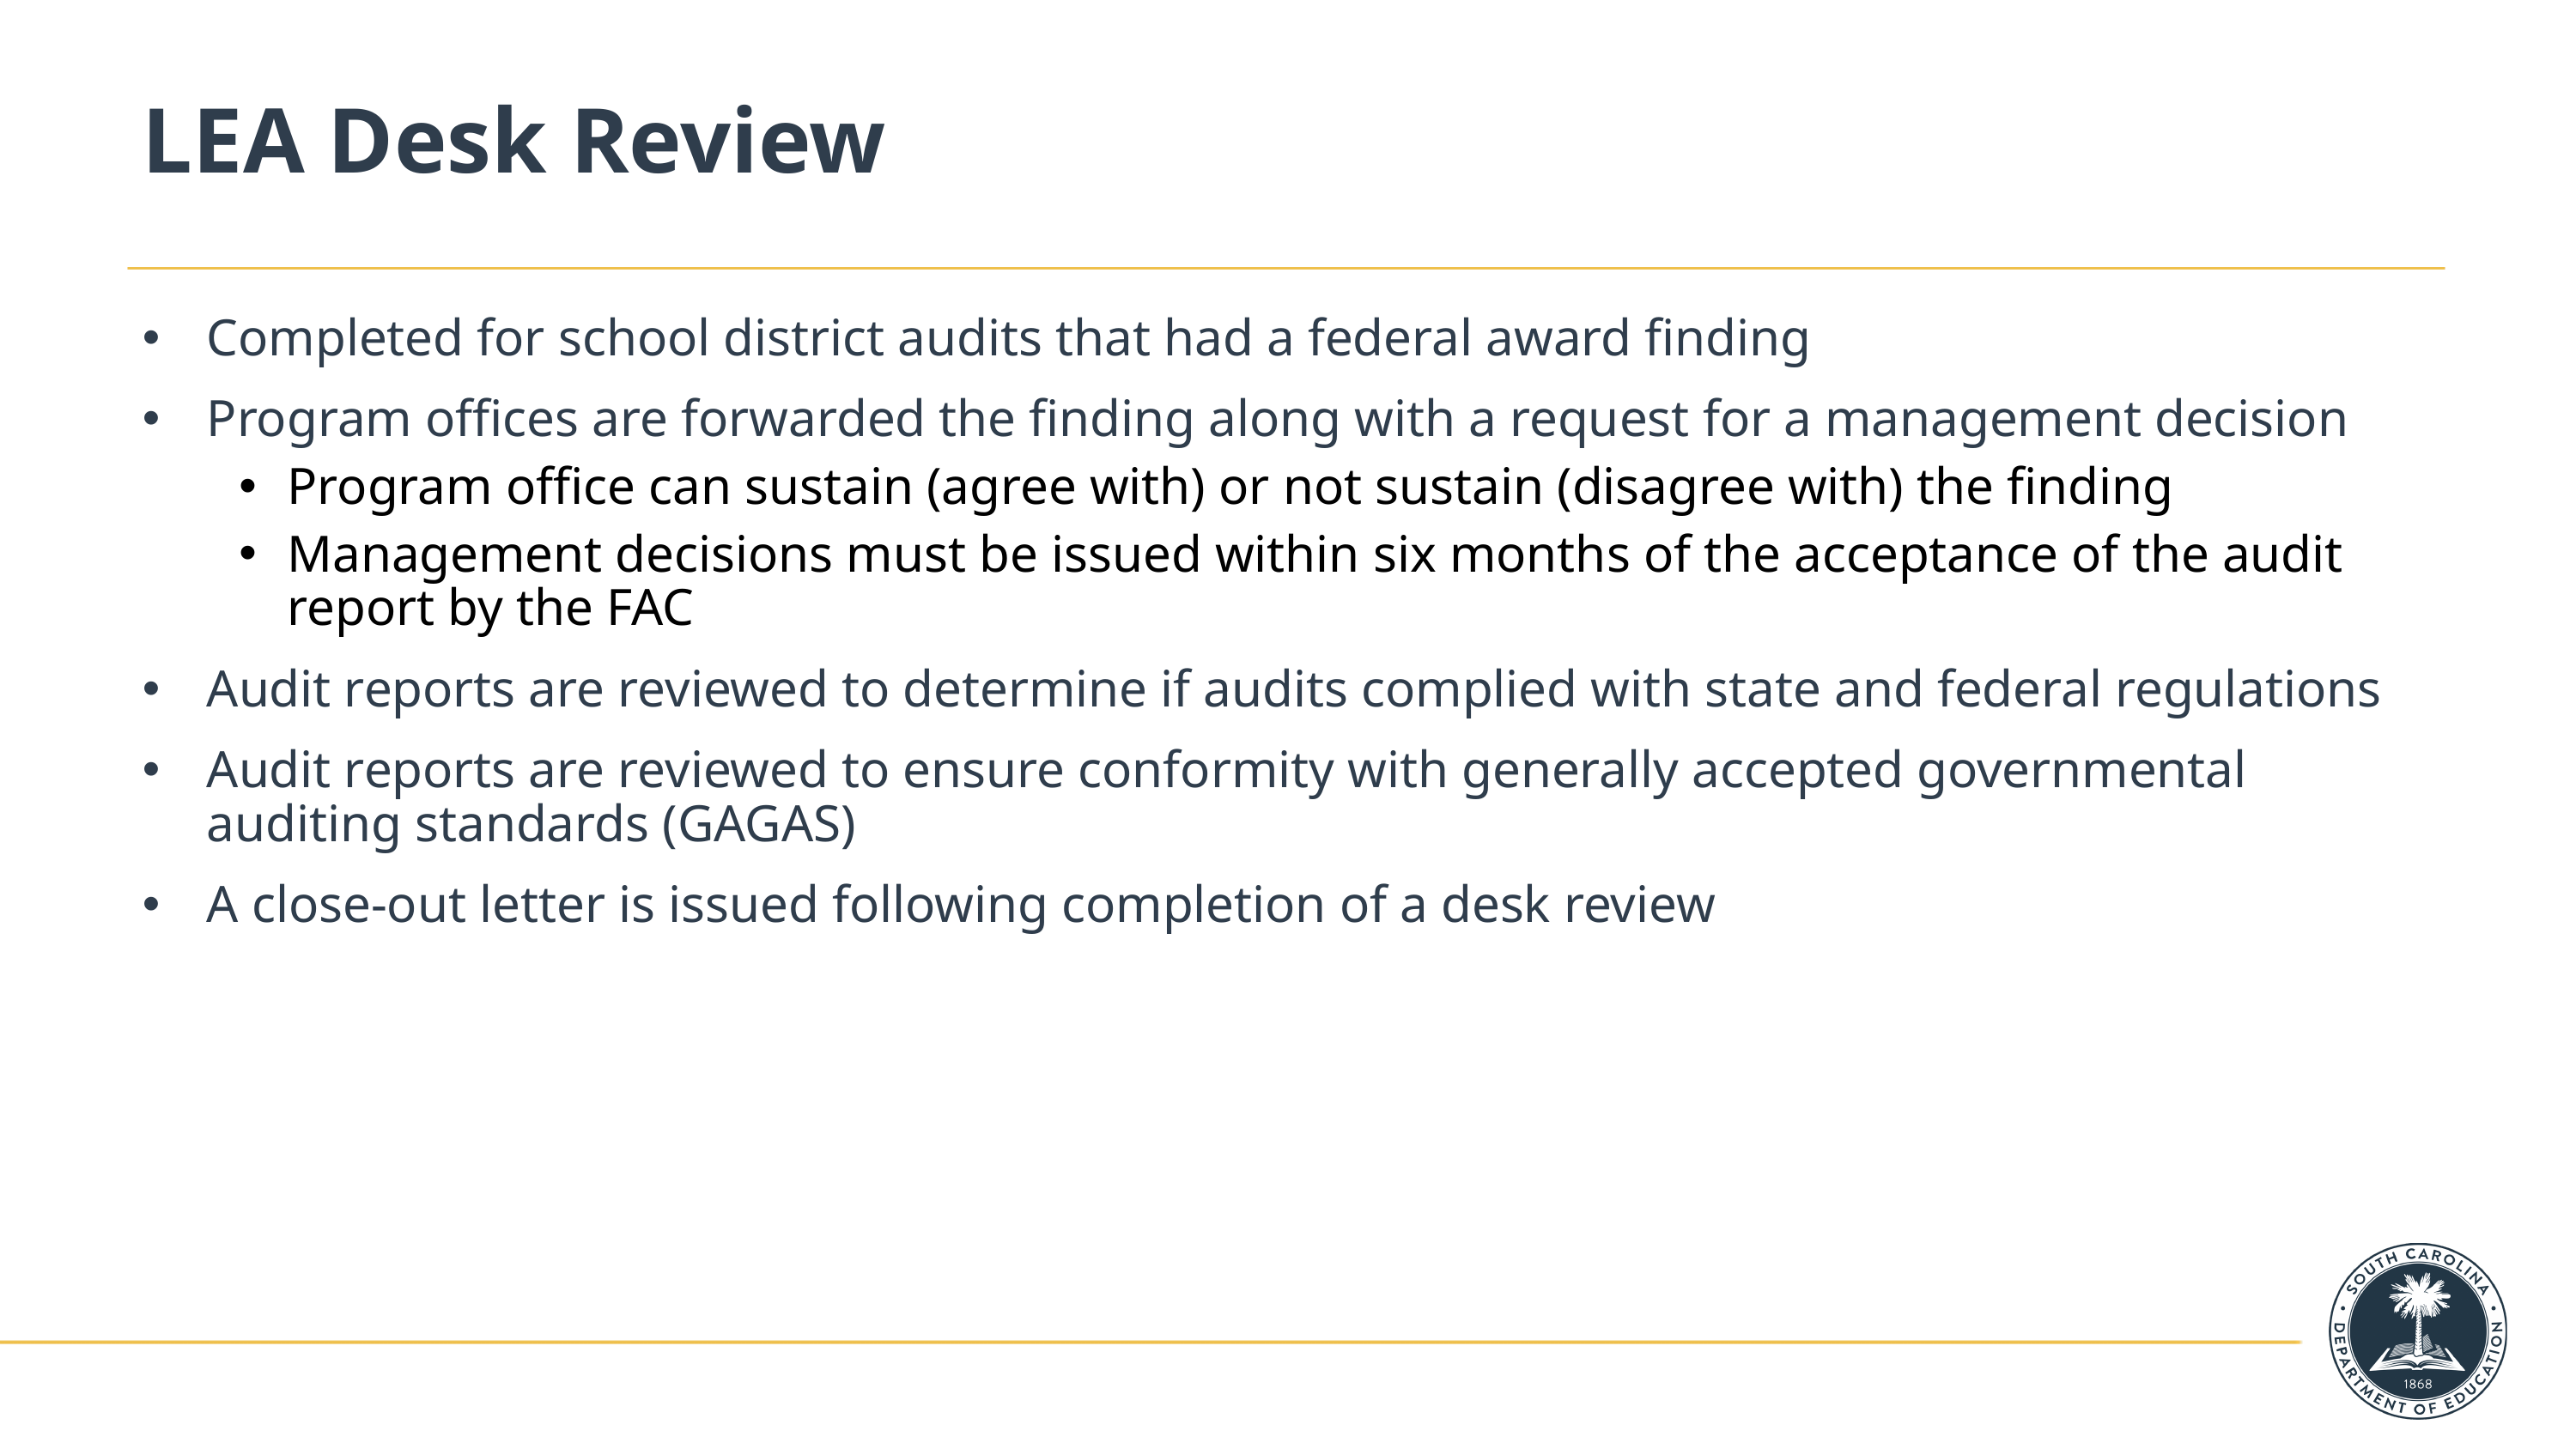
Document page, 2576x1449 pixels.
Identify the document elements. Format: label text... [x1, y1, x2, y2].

list Completed for school district audits that had a federal award finding Program offices are forwarded the finding along with a request for a management decision Program office can sustain (agree with) or not sustain (disagree with) the finding Management decisions must be issued within six months of the acceptance of the audit report by the FAC Audit reports are reviewed to determine if audits complied with state and federal regulations Audit reports are reviewed to ensure conformity with generally accepted governmental auditing standards (GAGAS) A close-out letter is issued following completion of a desk review [129, 306, 2447, 1149]
title LEA Desk Review [129, 76, 2447, 232]
picture [2329, 1243, 2507, 1420]
